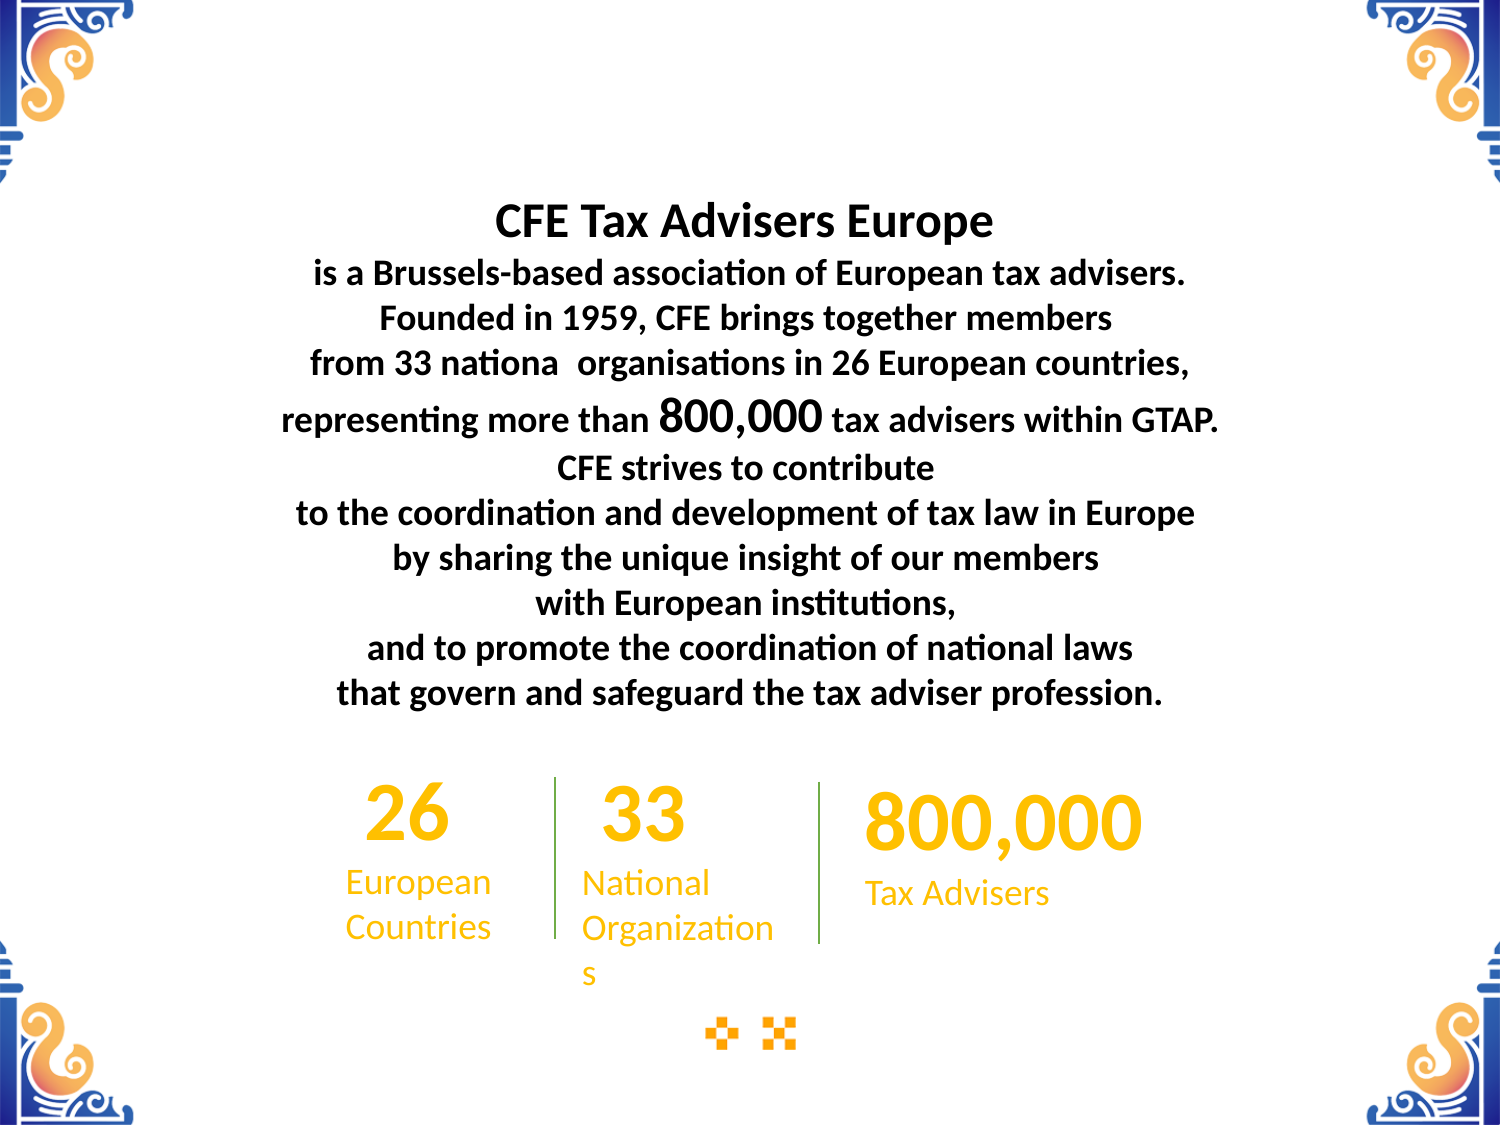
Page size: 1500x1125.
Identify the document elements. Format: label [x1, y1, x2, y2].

picture [0, 0, 1500, 1125]
text_box [330, 748, 1167, 1003]
